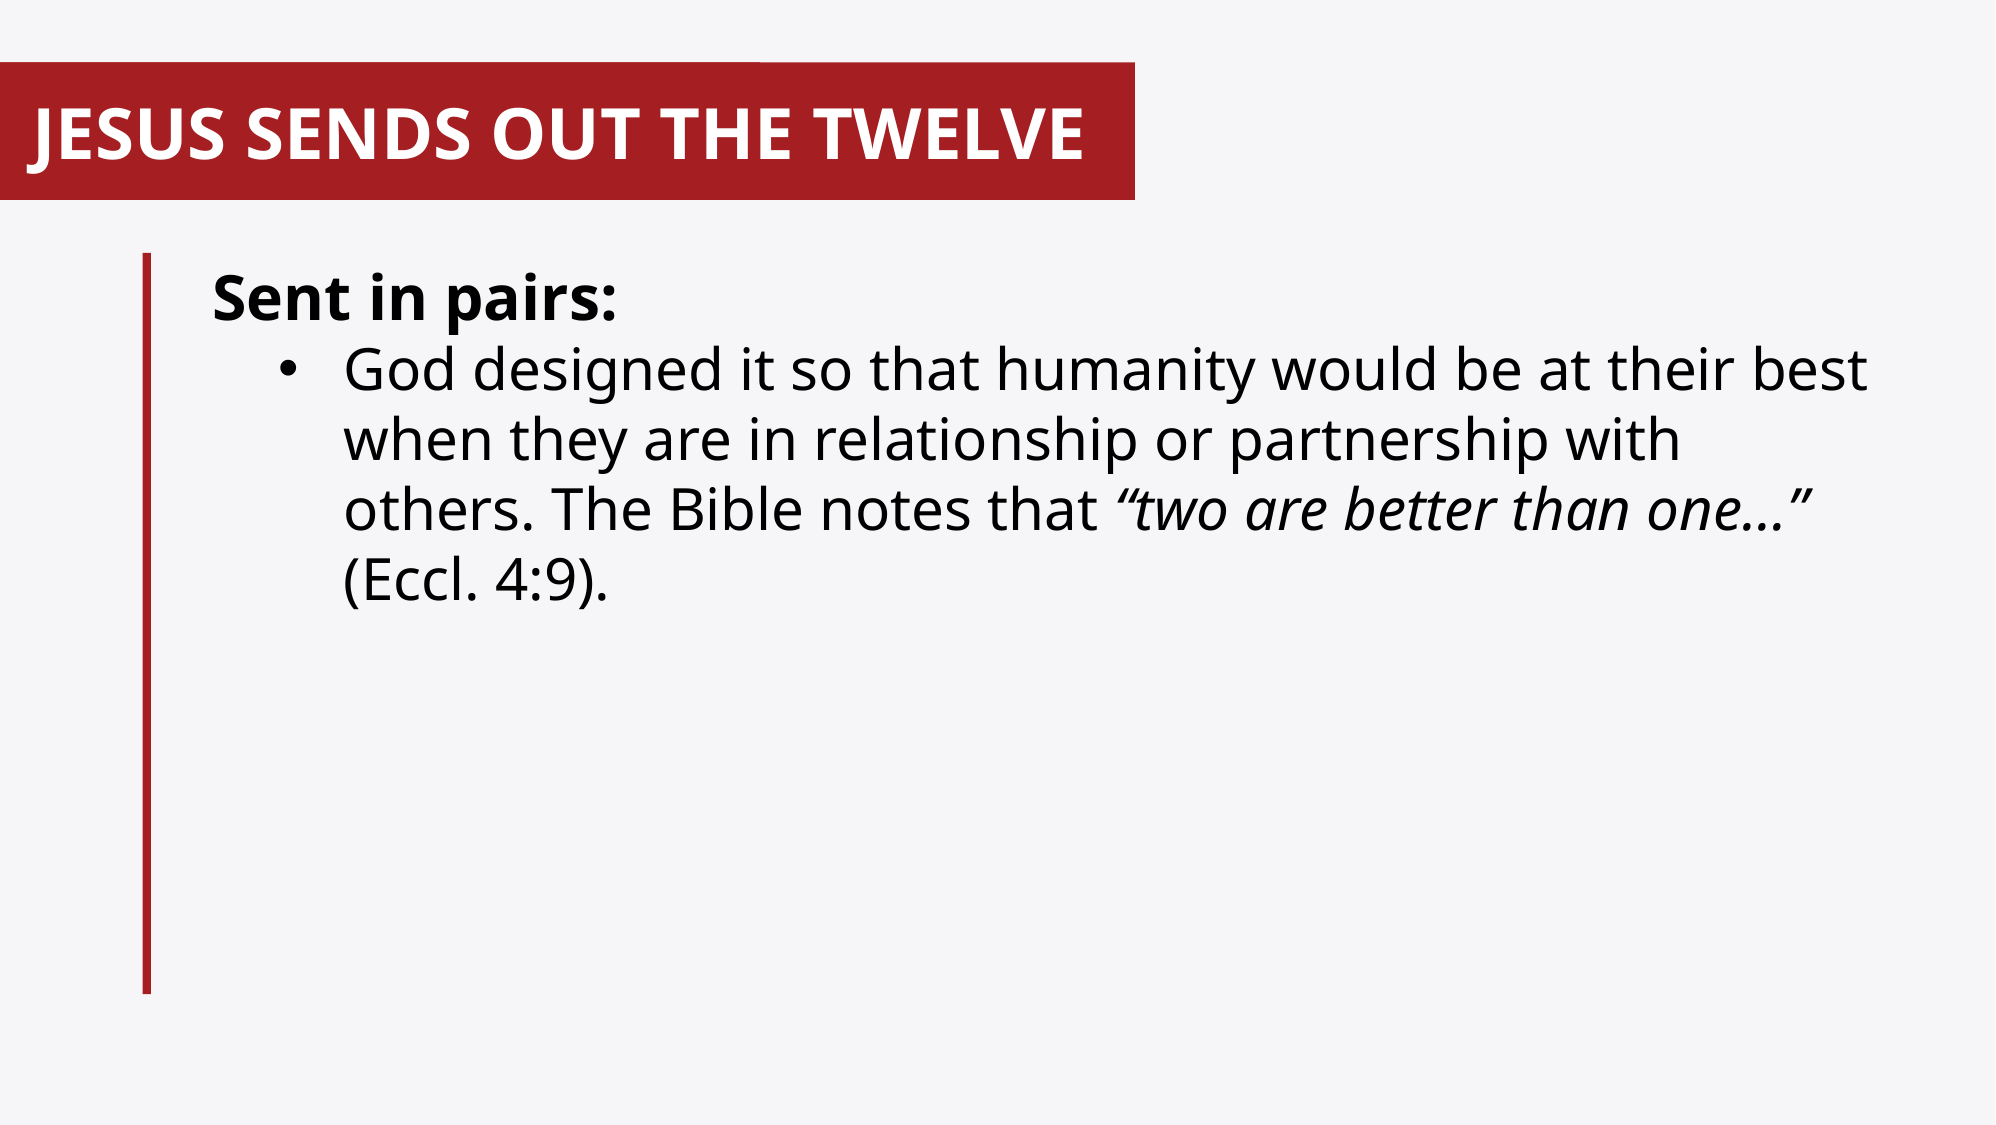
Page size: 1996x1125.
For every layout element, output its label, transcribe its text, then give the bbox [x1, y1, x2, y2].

title JESUS SENDS OUT THE TWELVE [0, 62, 1135, 200]
subtitle Sent in pairs: God designed it so that humanity would be at their best when they are in relationship or partnership with others. The Bible notes that “two are better than one…” (Eccl. 4:9). [197, 249, 1885, 1025]
